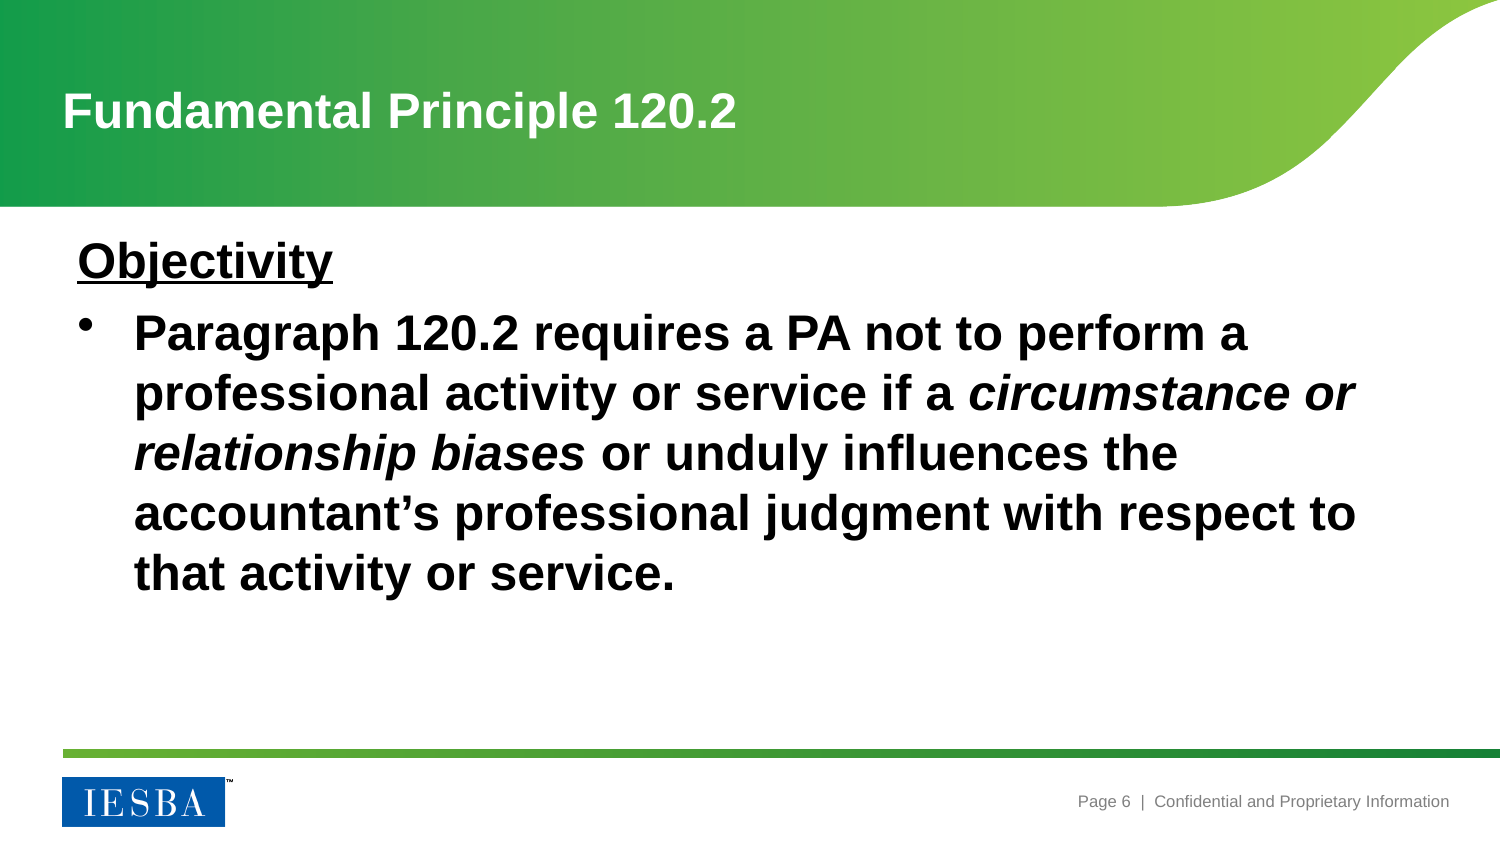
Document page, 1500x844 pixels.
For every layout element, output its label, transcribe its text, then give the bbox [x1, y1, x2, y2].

picture [0, 0, 1500, 207]
picture [62, 777, 233, 827]
list Objectivity Paragraph 120.2 requires a PA not to perform a professional activity or service if a circumstance or relationship biases or unduly influences the accountant’s professional judgment with respect to that activity or service. [62, 220, 1450, 724]
title Fundamental Principle 120.2 [62, 75, 1300, 142]
